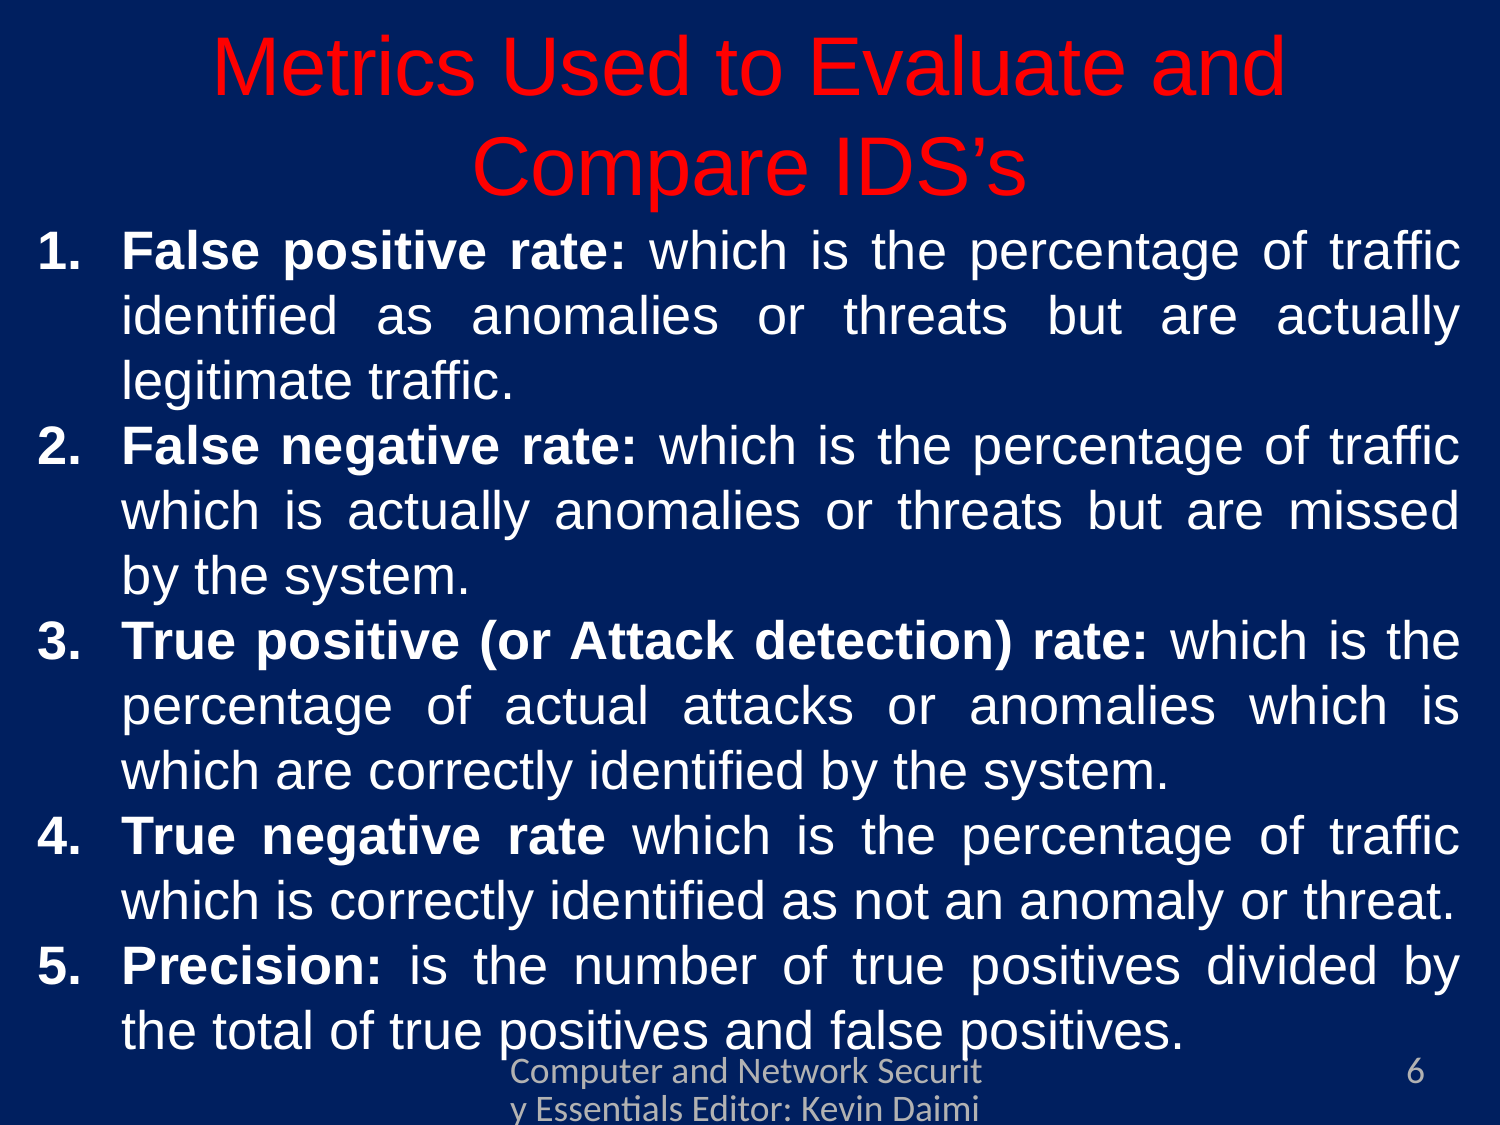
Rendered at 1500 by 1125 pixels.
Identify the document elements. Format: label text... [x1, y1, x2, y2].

list False positive rate: which is the percentage of traffic identified as anomalies or threats but are actually legitimate traffic. False negative rate: which is the percentage of traffic which is actually anomalies or threats but are missed by the system. True positive (or Attack detection) rate: which is the percentage of actual attacks or anomalies which is which are correctly identified by the system. True negative rate which is the percentage of traffic which is correctly identified as not an anomaly or threat. Precision: is the number of true positives divided by the total of true positives and false positives. [37, 215, 1463, 1069]
slide_number 6 [1080, 1046, 1425, 1103]
footer Computer and Network Security Essentials Editor: Kevin Daimi Associate Editors: Guillermo Francia, Levent Ertaul, Luis H. Encinas, Eman El-Sheikh Published by Springer [510, 1046, 990, 1103]
title Metrics Used to Evaluate and Compare IDS’s [44, 12, 1456, 215]
